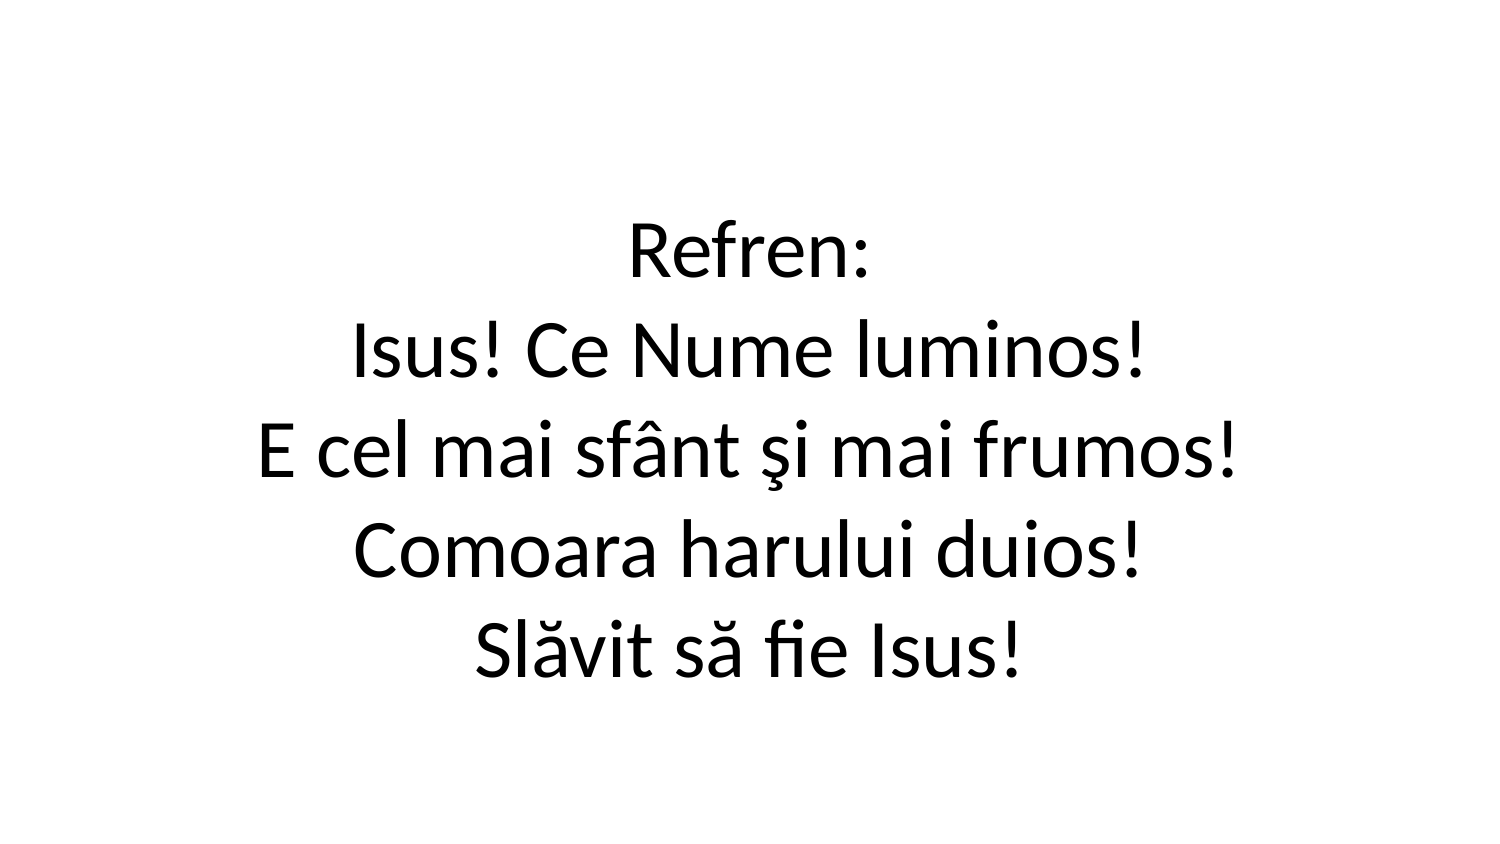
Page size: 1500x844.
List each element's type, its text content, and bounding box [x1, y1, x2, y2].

text_box Refren: Isus! Ce Nume luminos! E cel mai sfânt şi mai frumos! Comoara harului duios! Slăvit să fie Isus! [241, 142, 1258, 702]
